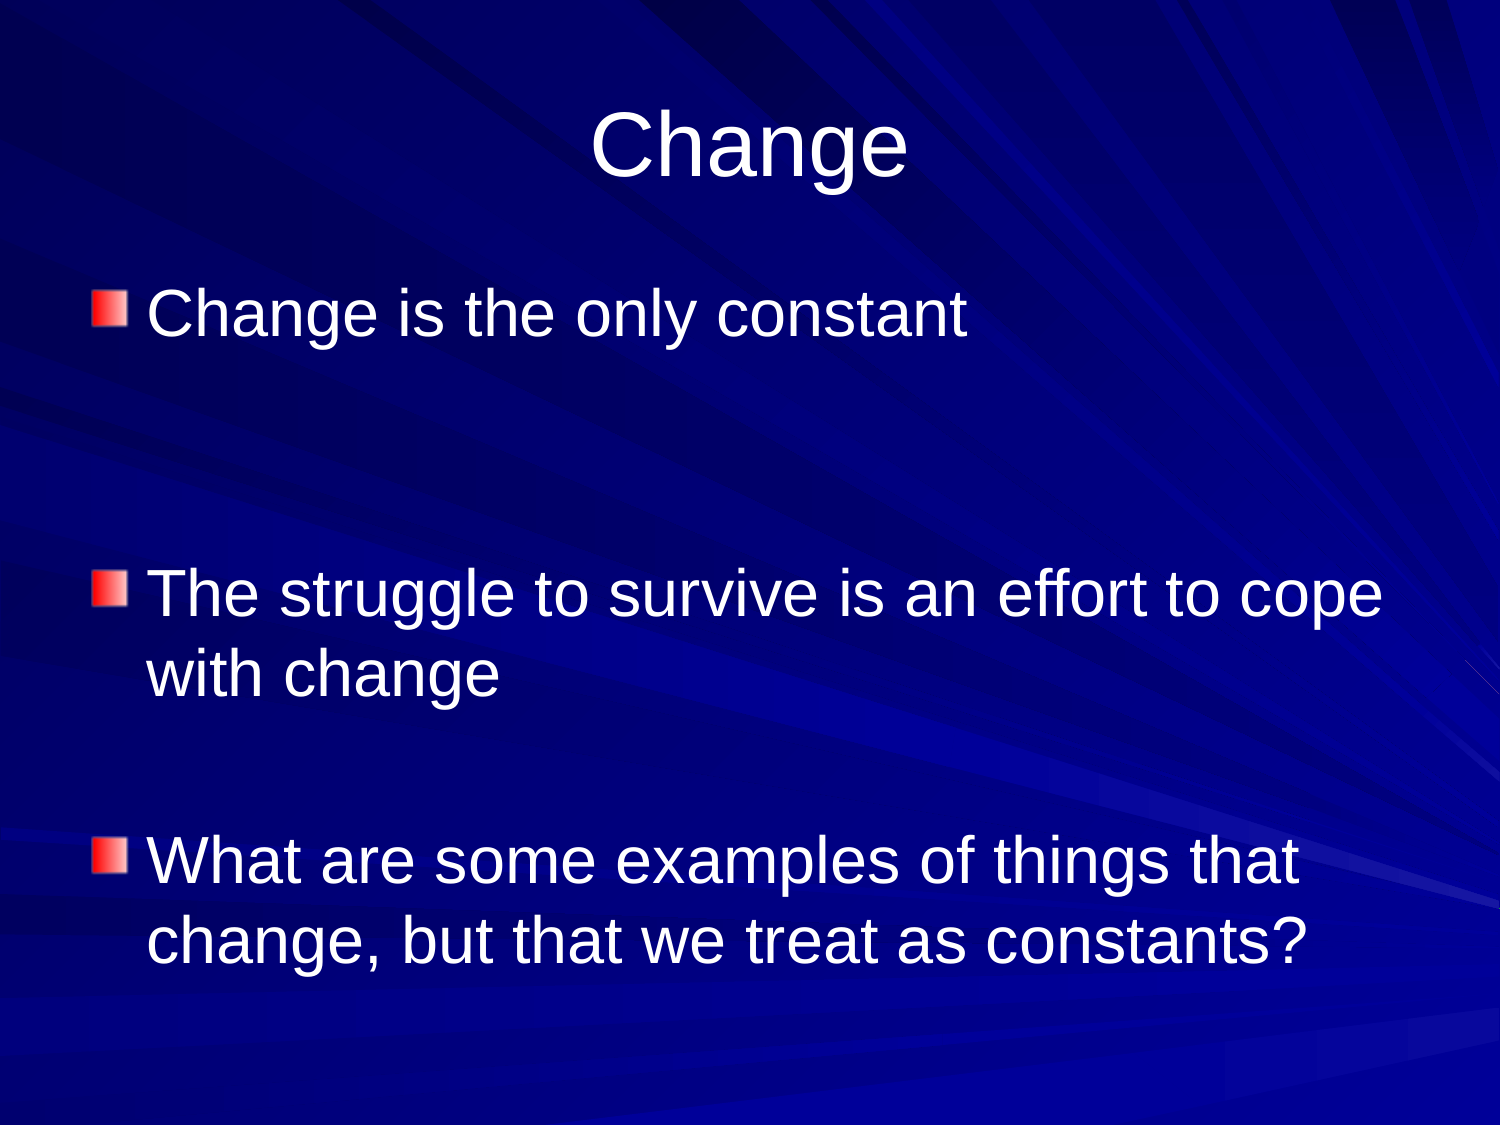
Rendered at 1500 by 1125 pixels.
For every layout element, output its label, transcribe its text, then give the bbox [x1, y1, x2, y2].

picture [90, 835, 132, 878]
list Change is the only constant The struggle to survive is an effort to cope with change What are some examples of things that change, but that we treat as constants? [74, 262, 1426, 1006]
picture [90, 568, 132, 611]
picture [90, 288, 132, 331]
title Change [74, 45, 1426, 234]
